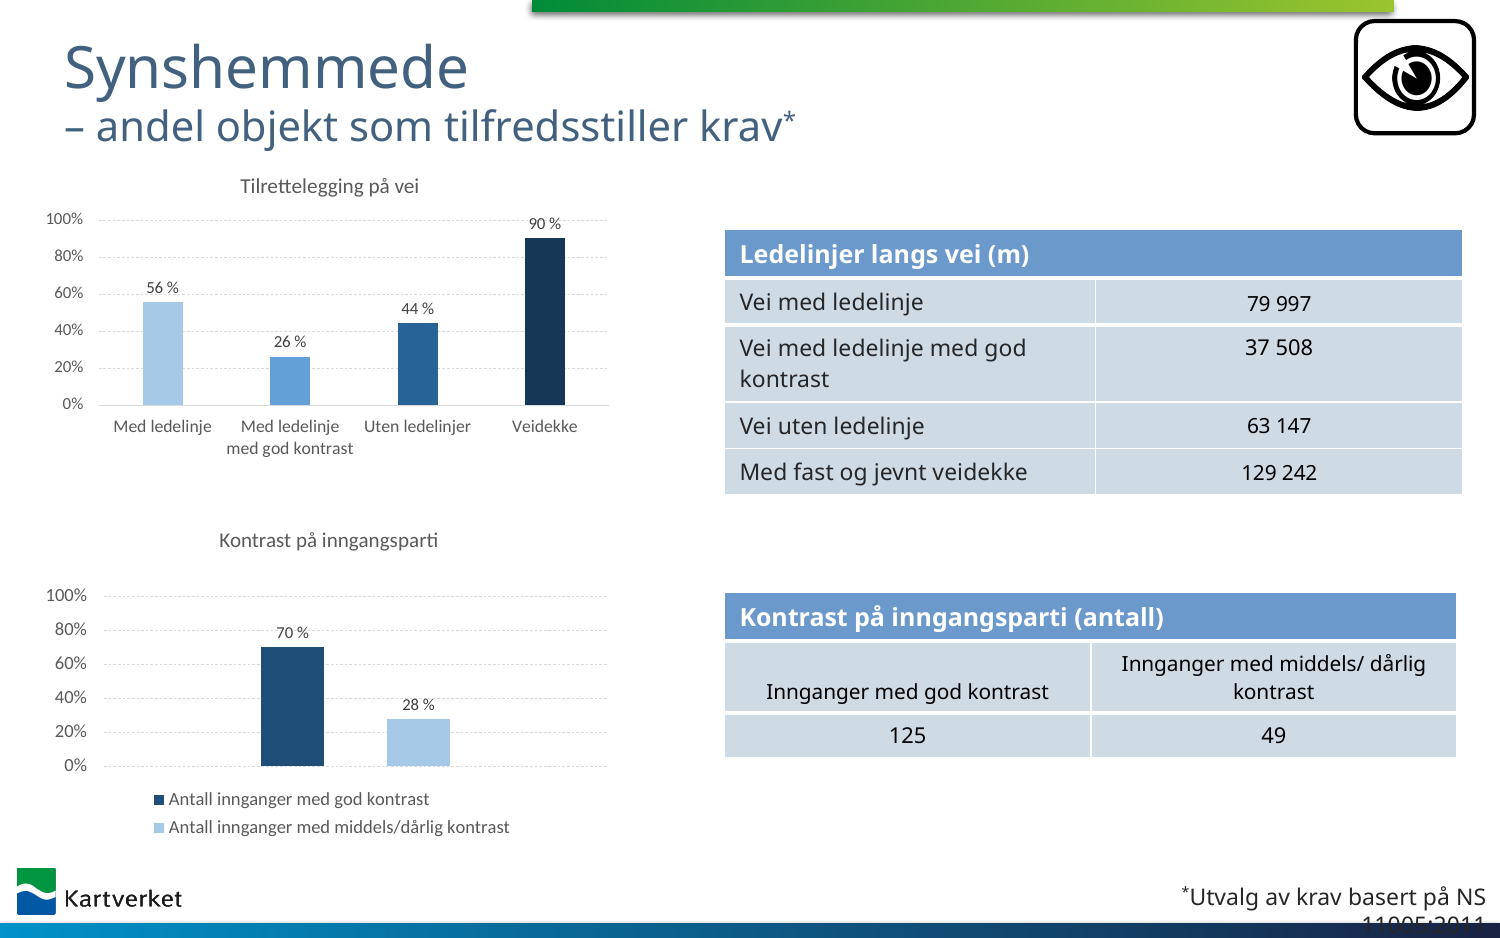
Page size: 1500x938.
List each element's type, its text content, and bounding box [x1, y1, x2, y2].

table_header Kontrast på inngangsparti (antall) [725, 593, 1456, 639]
table_cell Innganger med god kontrast [725, 643, 1090, 711]
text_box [1355, 20, 1475, 134]
table_cell Vei med ledelinje [725, 280, 1095, 323]
table_cell Vei uten ledelinje [725, 403, 1095, 448]
table_cell 129 242 [1096, 449, 1462, 494]
table_cell Innganger med middels/ dårlig kontrast [1092, 643, 1456, 711]
table_cell 79 997 [1096, 280, 1462, 323]
table_cell Vei med ledelinje med god kontrast [725, 327, 1095, 401]
table_cell 49 [1092, 715, 1456, 757]
table_cell 125 [725, 715, 1090, 757]
picture [41, 166, 619, 492]
table_cell Med fast og jevnt veidekke [725, 449, 1095, 494]
table_header Ledelinjer langs vei (m) [725, 230, 1462, 276]
text_box Synshemmede – andel objekt som tilfredsstiller krav* [49, 24, 1431, 158]
table_cell 37 508 [1096, 327, 1462, 401]
text_box *Utvalg av krav basert på NS 11005:2011 [1068, 873, 1500, 938]
table_cell 63 147 [1096, 403, 1462, 448]
picture [41, 520, 617, 846]
